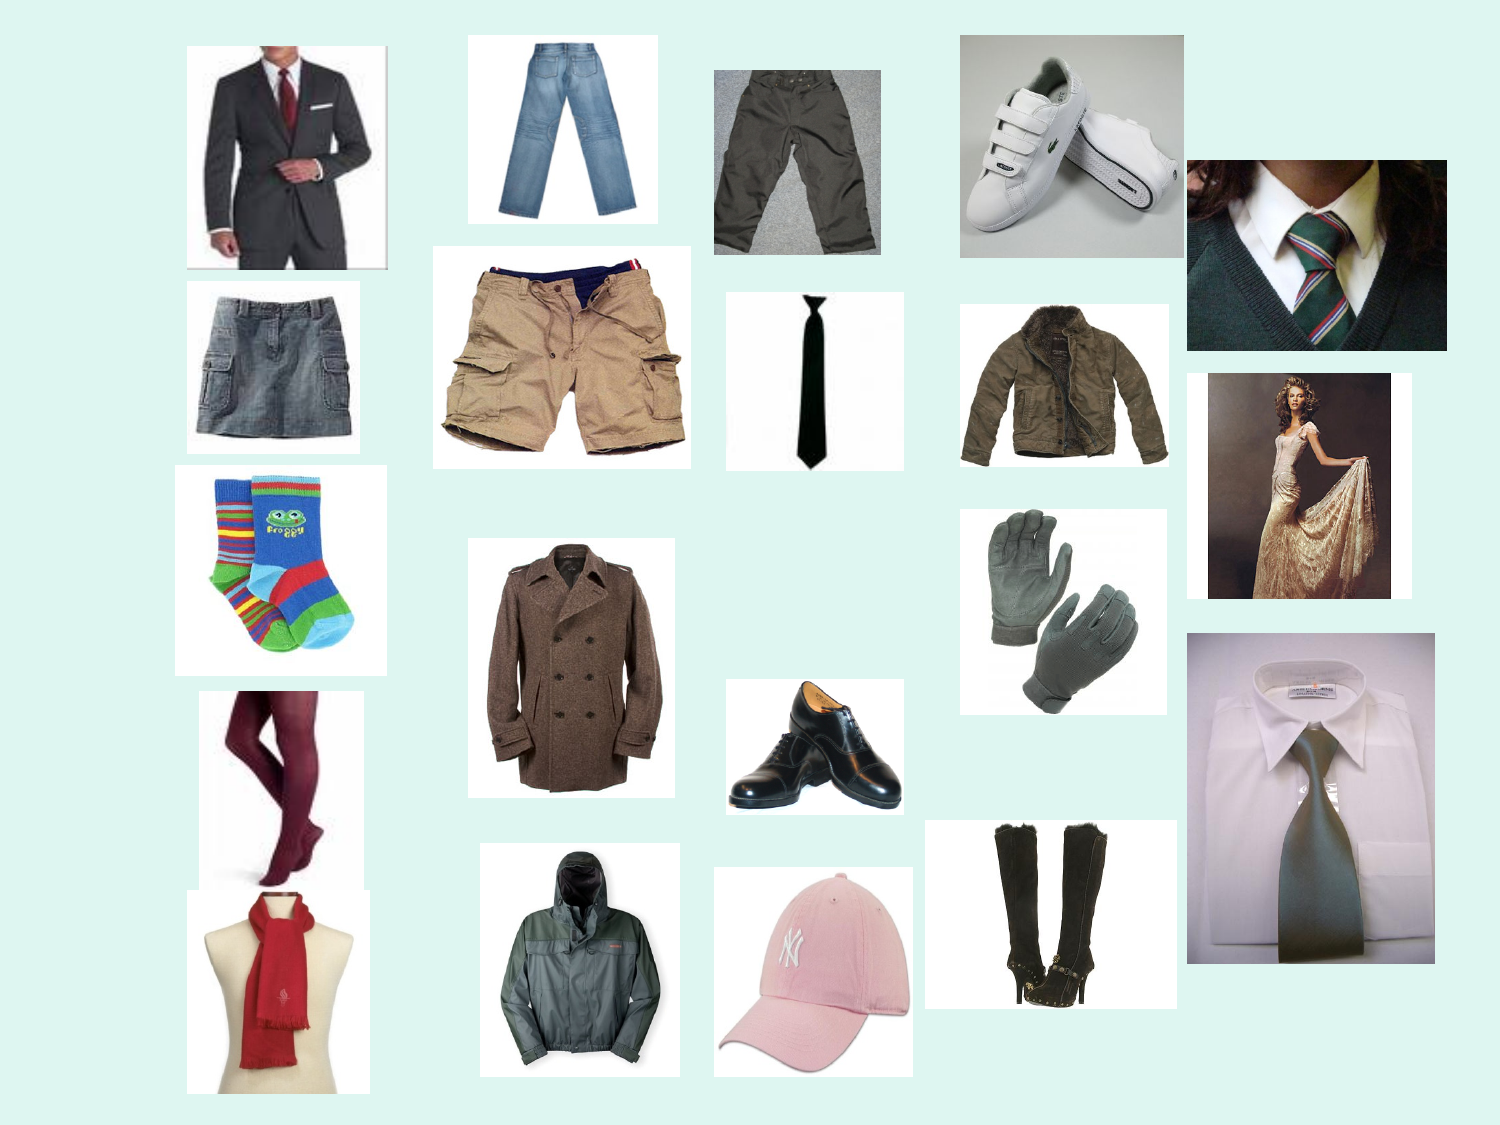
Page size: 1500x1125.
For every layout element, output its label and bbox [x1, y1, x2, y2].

picture [433, 245, 691, 469]
picture [175, 464, 387, 677]
picture [925, 820, 1178, 1009]
picture [1186, 632, 1435, 964]
picture [187, 46, 388, 270]
picture [960, 304, 1169, 467]
picture [960, 34, 1184, 258]
picture [714, 70, 881, 256]
picture [1186, 373, 1413, 599]
picture [714, 866, 913, 1077]
picture [480, 843, 680, 1077]
picture [960, 508, 1167, 715]
picture [726, 679, 904, 815]
picture [187, 691, 371, 1094]
picture [187, 280, 360, 454]
picture [1186, 160, 1448, 351]
picture [468, 538, 675, 799]
picture [468, 34, 658, 224]
picture [726, 292, 905, 471]
